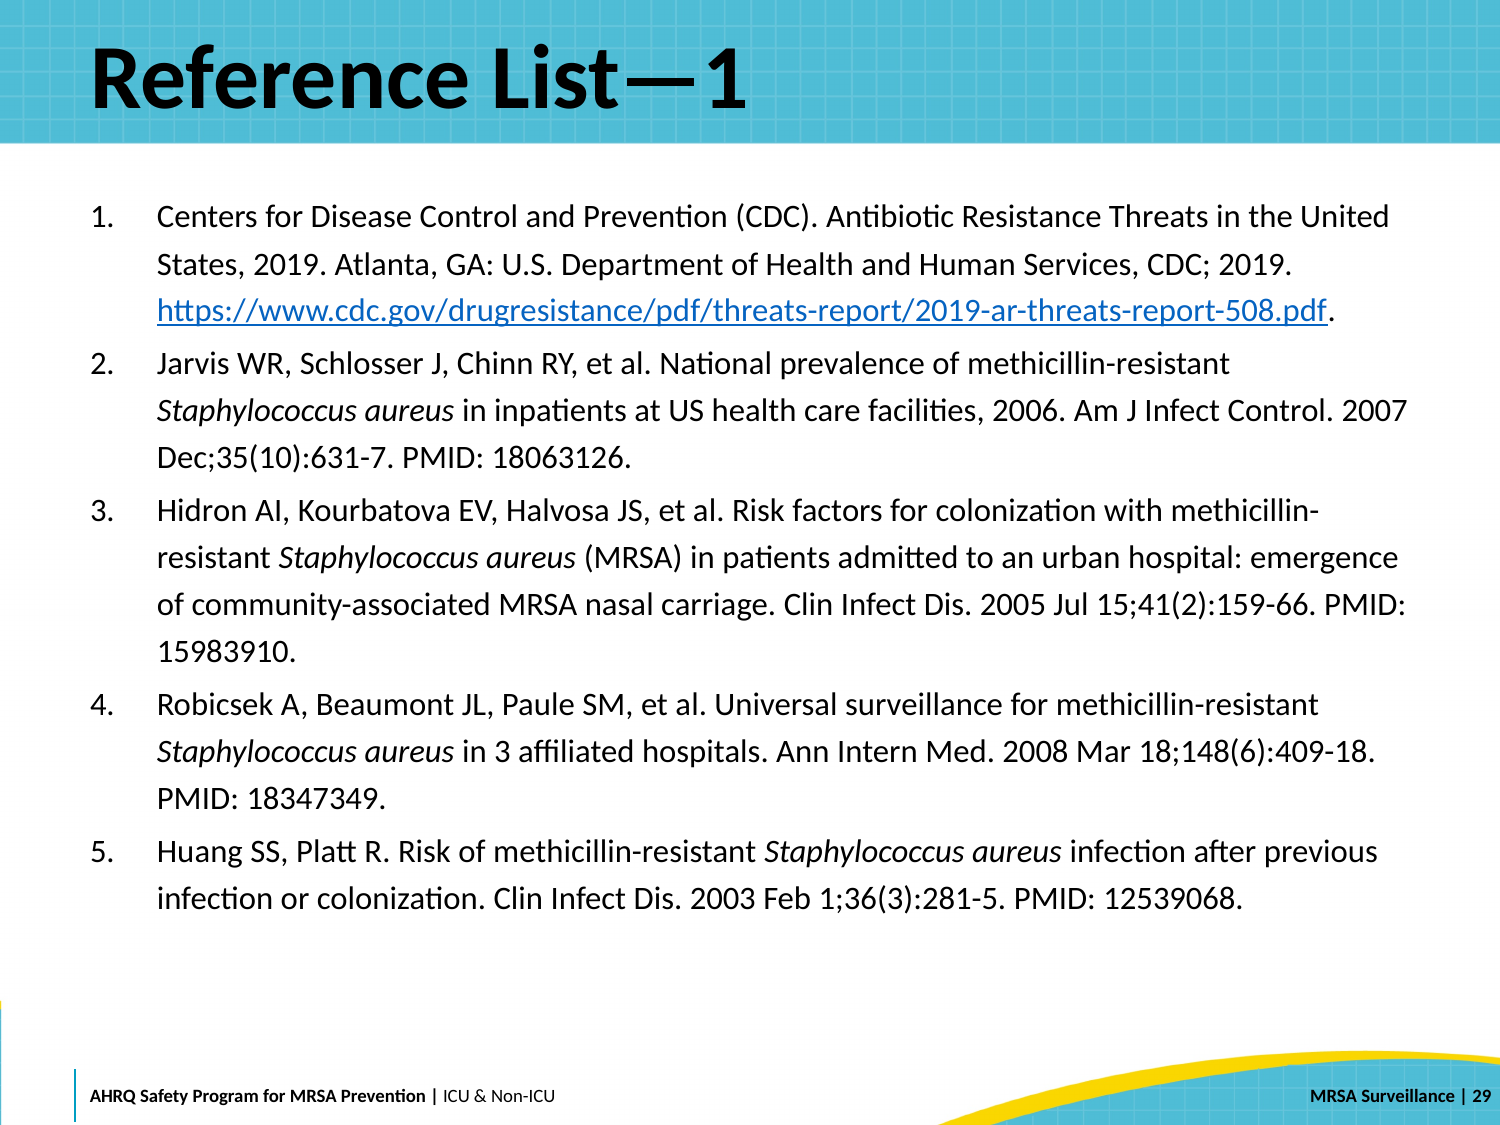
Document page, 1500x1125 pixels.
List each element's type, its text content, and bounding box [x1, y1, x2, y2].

list Centers for Disease Control and Prevention (CDC). Antibiotic Resistance Threats in the United States, 2019. Atlanta, GA: U.S. Department of Health and Human Services, CDC; 2019. https://www.cdc.gov/drugresistance/pdf/threats-report/2019-ar-threats-report-508.pdf. Jarvis WR, Schlosser J, Chinn RY, et al. National prevalence of methicillin-resistant Staphylococcus aureus in inpatients at US health care facilities, 2006. Am J Infect Control. 2007 Dec;35(10):631-7. PMID: 18063126.​ Hidron AI, Kourbatova EV, Halvosa JS, et al. Risk factors for colonization with methicillin-resistant Staphylococcus aureus (MRSA) in patients admitted to an urban hospital: emergence of community-associated MRSA nasal carriage. Clin Infect Dis. 2005 Jul 15;41(2):159-66. PMID: 15983910.​ Robicsek A, Beaumont JL, Paule SM, et al. Universal surveillance for methicillin-resistant Staphylococcus aureus in 3 affiliated hospitals. Ann Intern Med. 2008 Mar 18;148(6):409-18. PMID: 18347349. Huang SS, Platt R. Risk of methicillin-resistant Staphylococcus aureus infection after previous infection or colonization. Clin Infect Dis. 2003 Feb 1;36(3):281-5. PMID: 12539068. [75, 179, 1425, 1035]
picture [0, 0, 1500, 1125]
slide_number | 29 [1455, 1065, 1500, 1125]
title Reference List—1 [75, 0, 1425, 150]
